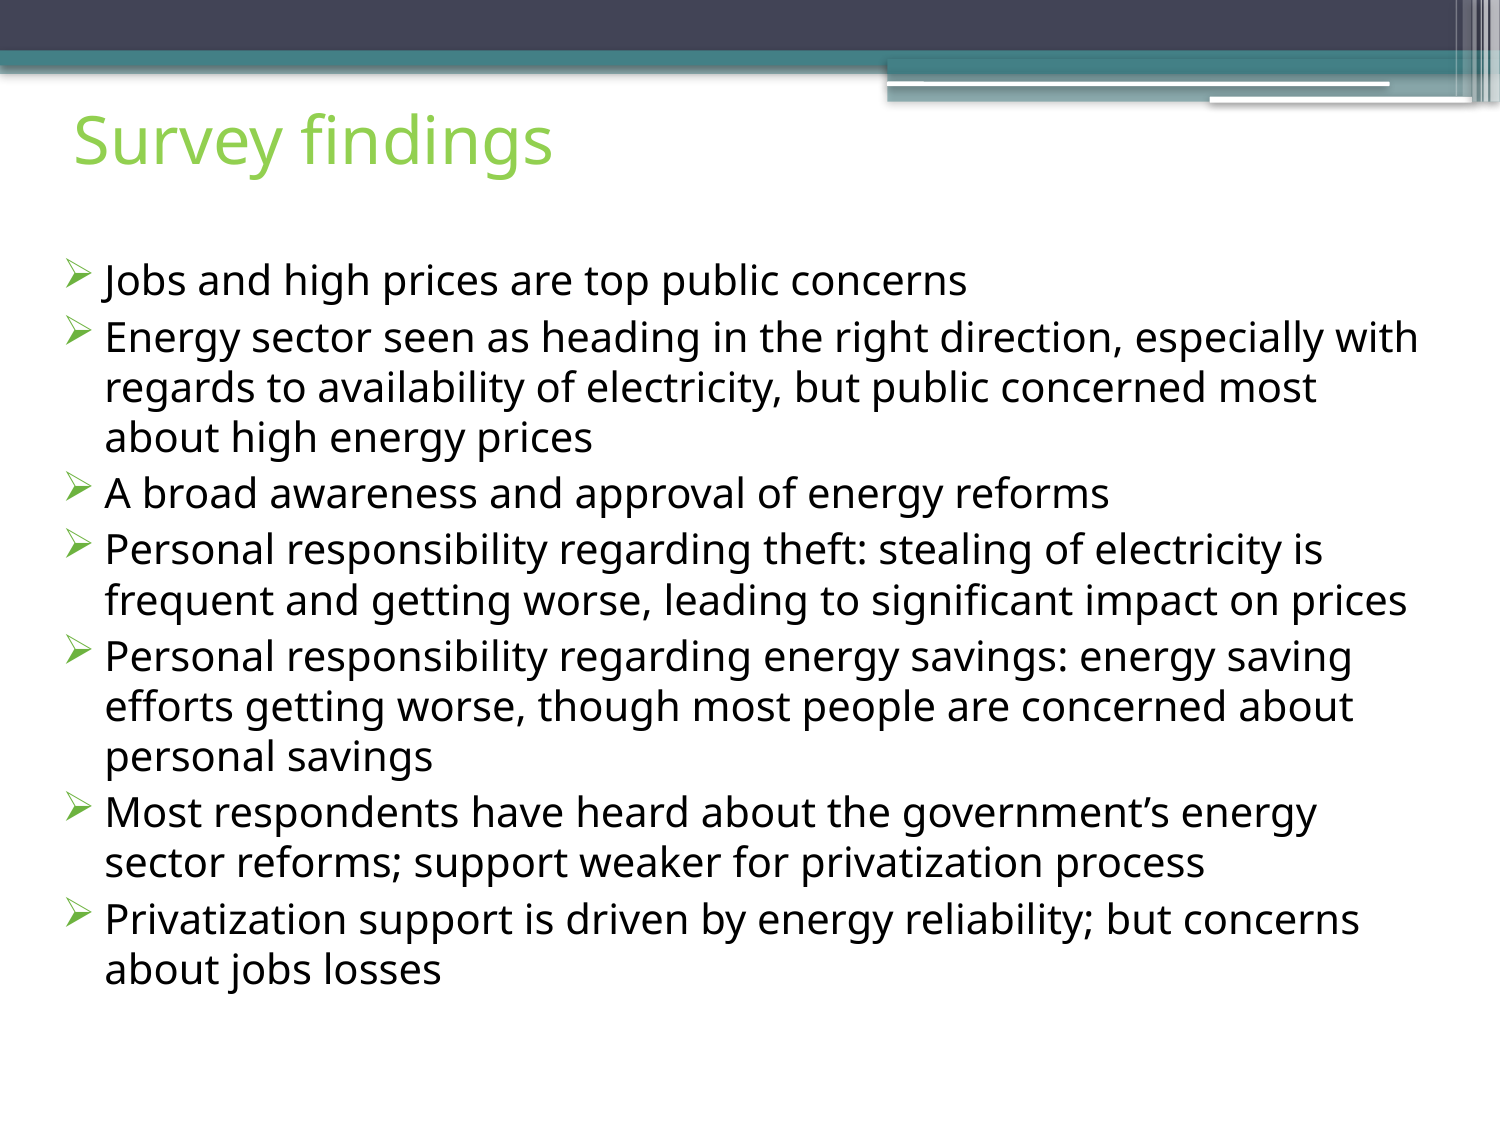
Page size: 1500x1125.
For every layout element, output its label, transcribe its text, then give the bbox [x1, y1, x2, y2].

title Survey findings [59, 50, 1410, 225]
list Jobs and high prices are top public concerns Energy sector seen as heading in the right direction, especially with regards to availability of electricity, but public concerned most about high energy prices A broad awareness and approval of energy reforms Personal responsibility regarding theft: stealing of electricity is frequent and getting worse, leading to significant impact on prices Personal responsibility regarding energy savings: energy saving efforts getting worse, though most people are concerned about personal savings Most respondents have heard about the government’s energy sector reforms; support weaker for privatization process Privatization support is driven by energy reliability; but concerns about jobs losses [29, 246, 1455, 1069]
